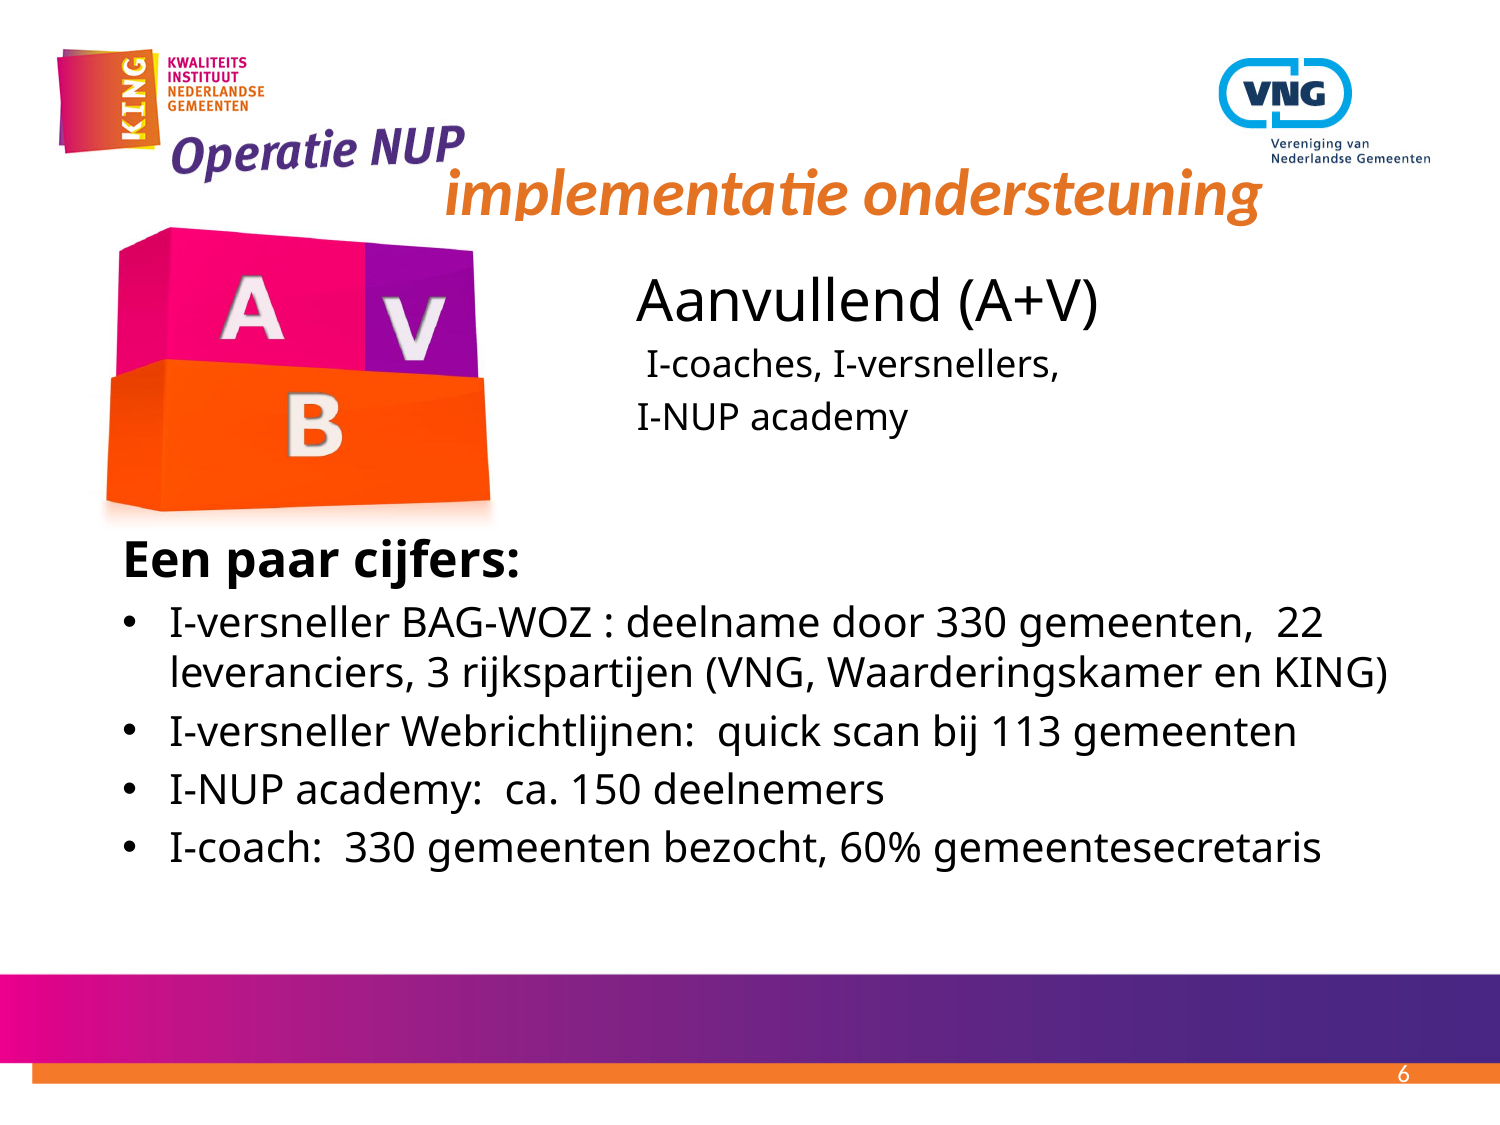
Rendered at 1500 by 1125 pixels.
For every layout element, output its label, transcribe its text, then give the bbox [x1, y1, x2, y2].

picture [0, 0, 1500, 1125]
slide_number 6 [1074, 1042, 1425, 1103]
text_box Een paar cijfers: I-versneller BAG-WOZ : deelname door 330 gemeenten, 22 leveranciers, 3 rijkspartijen (VNG, Waarderingskamer en KING) I-versneller Webrichtlijnen: quick scan bij 113 gemeenten I-NUP academy: ca. 150 deelnemers I-coach: 330 gemeenten bezocht, 60% gemeentesecretaris [107, 520, 1500, 956]
text_box Aanvullend (A+V) I-coaches, I-versnellers, I-NUP academy [622, 255, 1449, 445]
text_box implementatie ondersteuning [292, 141, 1417, 272]
